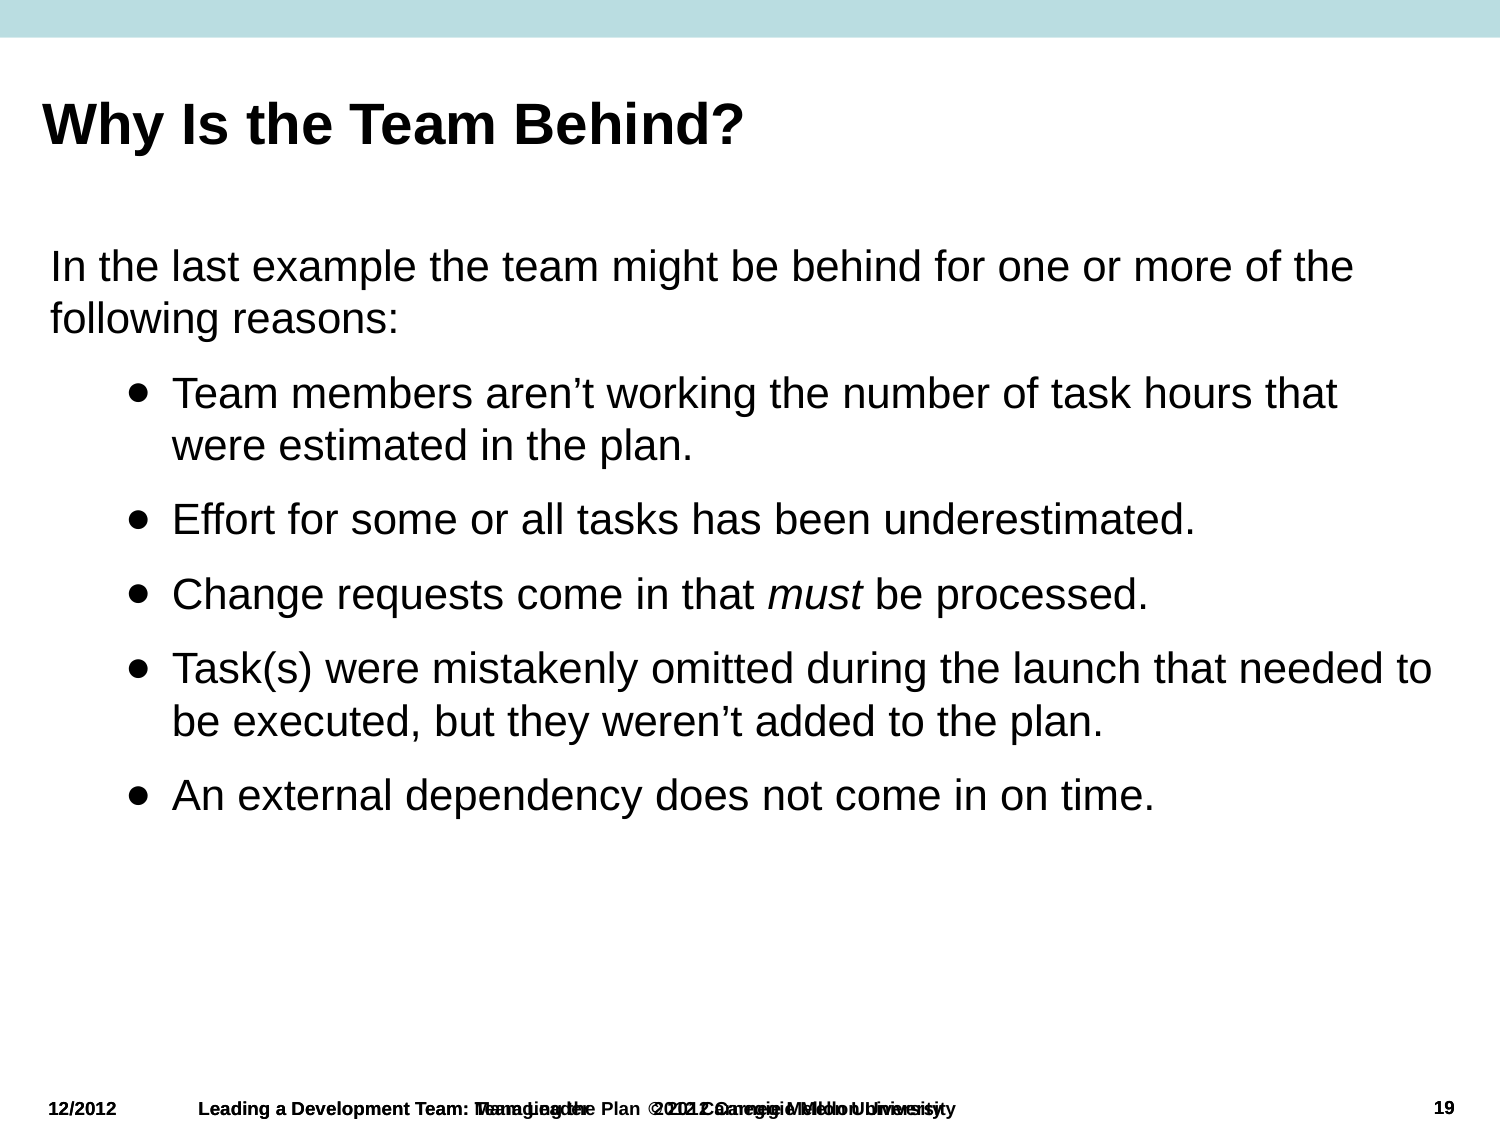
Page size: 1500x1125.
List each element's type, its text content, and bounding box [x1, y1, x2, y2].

list In the last example the team might be behind for one or more of the following reasons: Team members aren’t working the number of task hours that were estimated in the plan. Effort for some or all tasks has been underestimated. Change requests come in that must be processed. Task(s) were mistakenly omitted during the launch that needed to be executed, but they weren’t added to the plan. An external dependency does not come in on time. [50, 237, 1437, 1000]
title Why Is the Team Behind? [42, 99, 1438, 156]
